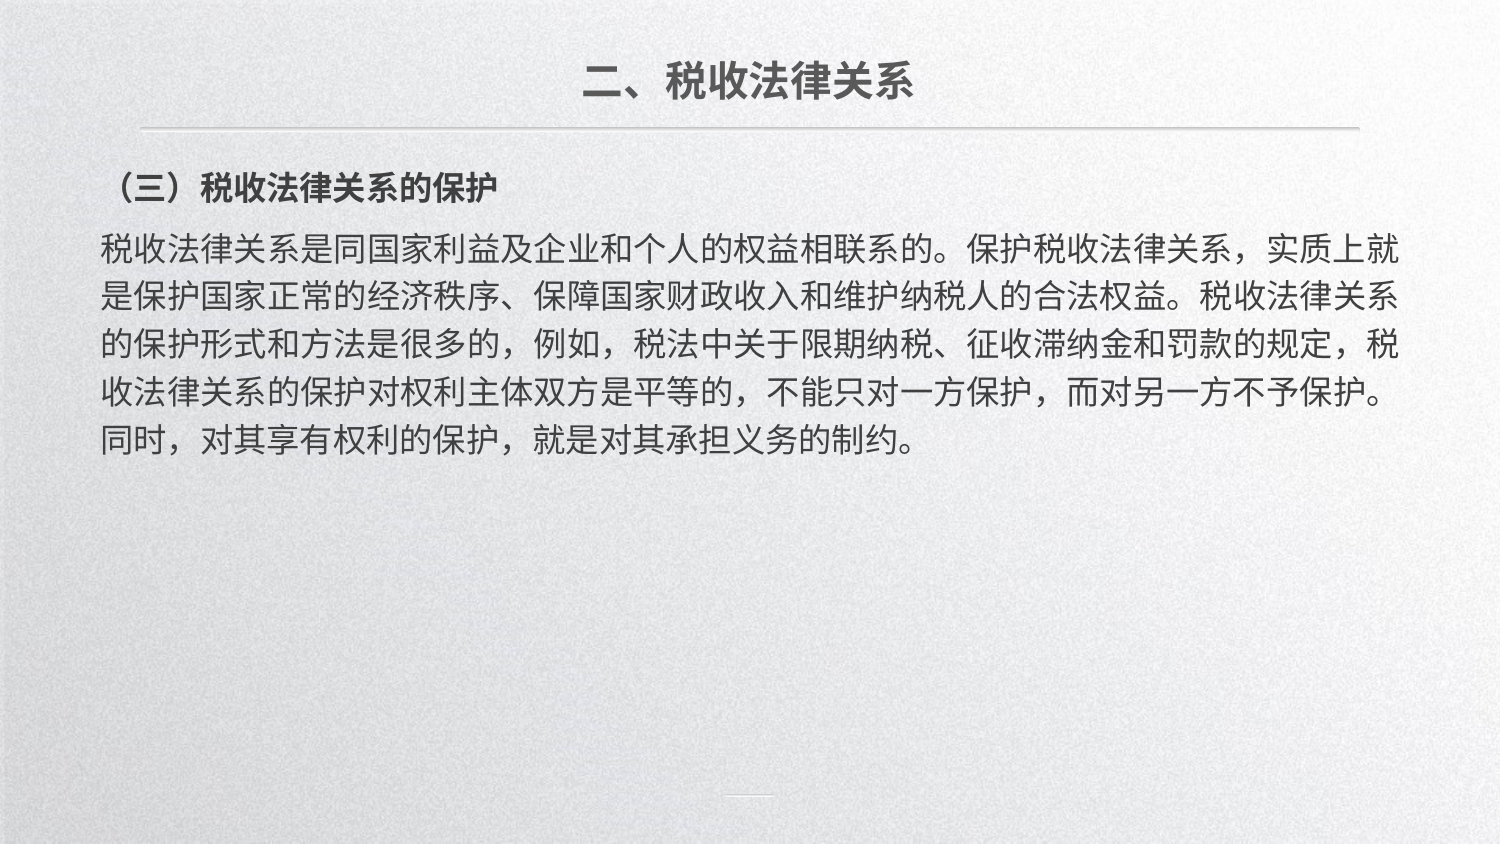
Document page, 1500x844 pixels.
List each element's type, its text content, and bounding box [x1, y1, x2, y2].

picture [0, 0, 1500, 844]
text_box 二、税收法律关系 [459, 49, 1038, 111]
text_box （三）税收法律关系的保护 税收法律关系是同国家利益及企业和个人的权益相联系的。保护税收法律关系，实质上就是保护国家正常的经济秩序、保障国家财政收入和维护纳税人的合法权益。税收法律关系的保护形式和方法是很多的，例如，税法中关于限期纳税、征收滞纳金和罚款的规定，税收法律关系的保护对权利主体双方是平等的，不能只对一方保护，而对另一方不予保护。同时，对其享有权利的保护，就是对其承担义务的制约。 [100, 159, 1400, 460]
